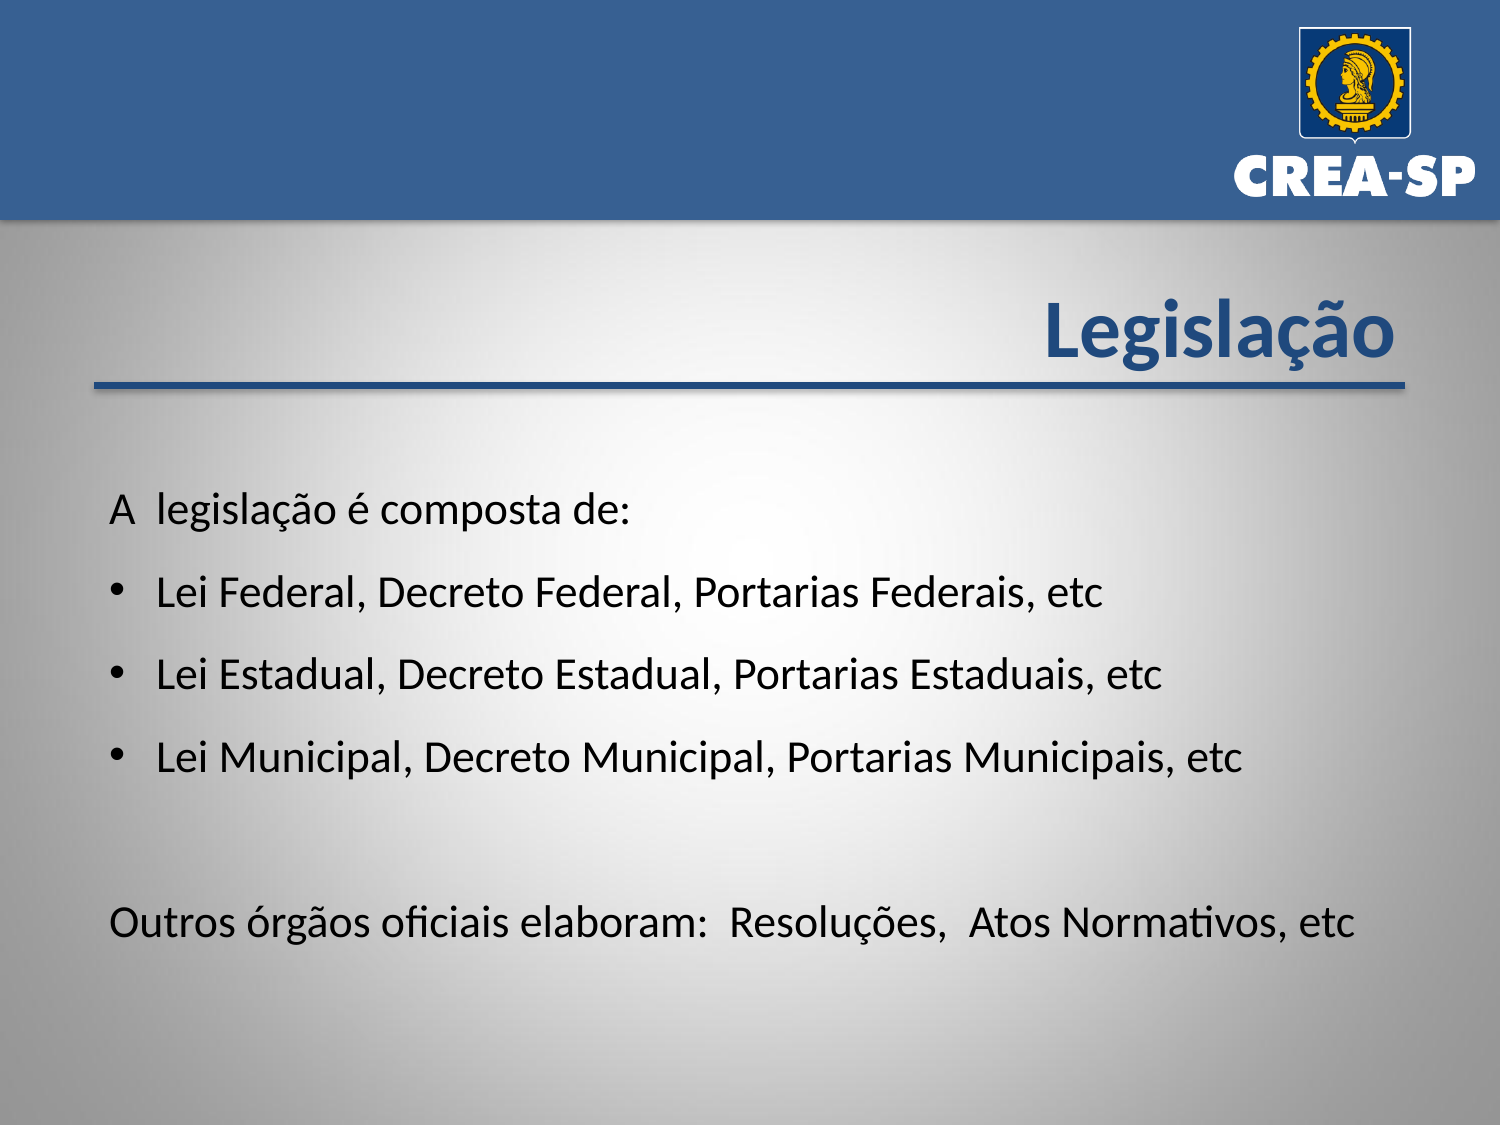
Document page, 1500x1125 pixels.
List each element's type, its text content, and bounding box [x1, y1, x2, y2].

text_box Legislação [100, 267, 1412, 382]
text_box A legislação é composta de: Lei Federal, Decreto Federal, Portarias Federais, etc Lei Estadual, Decreto Estadual, Portarias Estaduais, etc Lei Municipal, Decreto Municipal, Portarias Municipais, etc Outros órgãos oficiais elaboram: Resoluções, Atos Normativos, etc [94, 444, 1412, 954]
picture [0, 220, 1500, 1125]
picture [1234, 27, 1475, 197]
